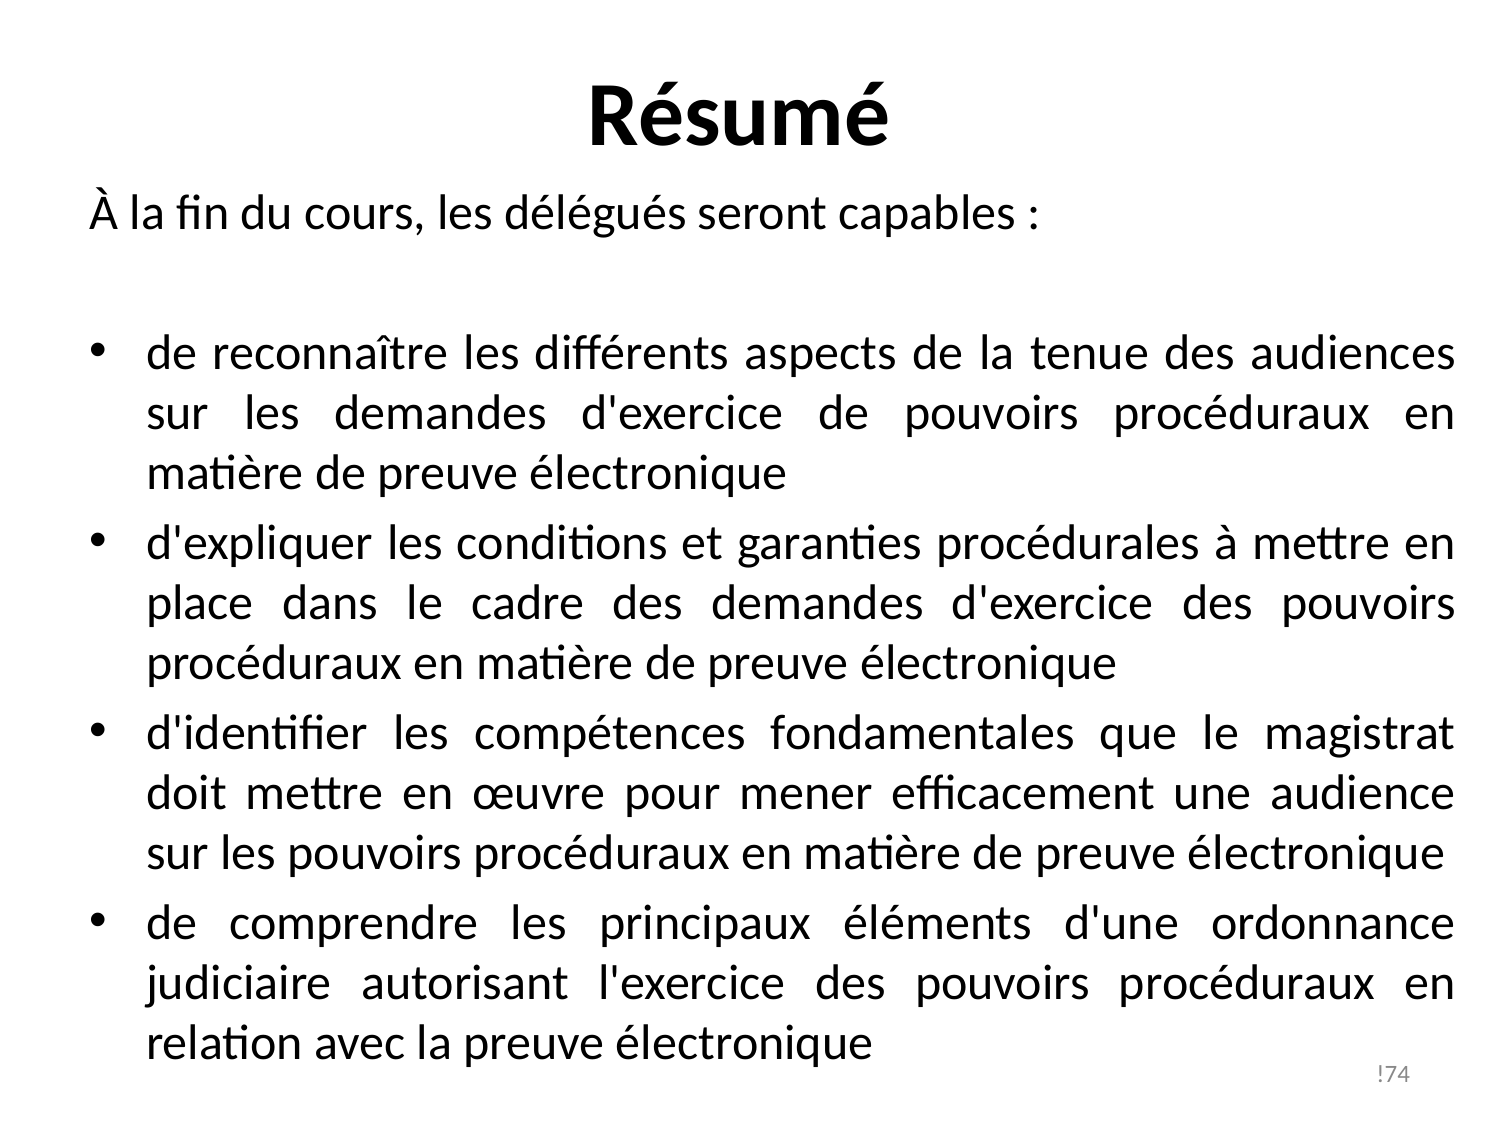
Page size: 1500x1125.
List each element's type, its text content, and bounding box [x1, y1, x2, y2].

text_box À la fin du cours, les délégués seront capables : de reconnaître les différents aspects de la tenue des audiences sur les demandes d'exercice de pouvoirs procéduraux en matière de preuve électronique d'expliquer les conditions et garanties procédurales à mettre en place dans le cadre des demandes d'exercice des pouvoirs procéduraux en matière de preuve électronique d'identifier les compétences fondamentales que le magistrat doit mettre en œuvre pour mener efficacement une audience sur les pouvoirs procéduraux en matière de preuve électronique de comprendre les principaux éléments d'une ordonnance judiciaire autorisant l'exercice des pouvoirs procéduraux en relation avec la preuve électronique [75, 171, 1472, 1048]
slide_number !74 [1074, 1042, 1425, 1103]
title Résumé [75, 45, 1425, 171]
